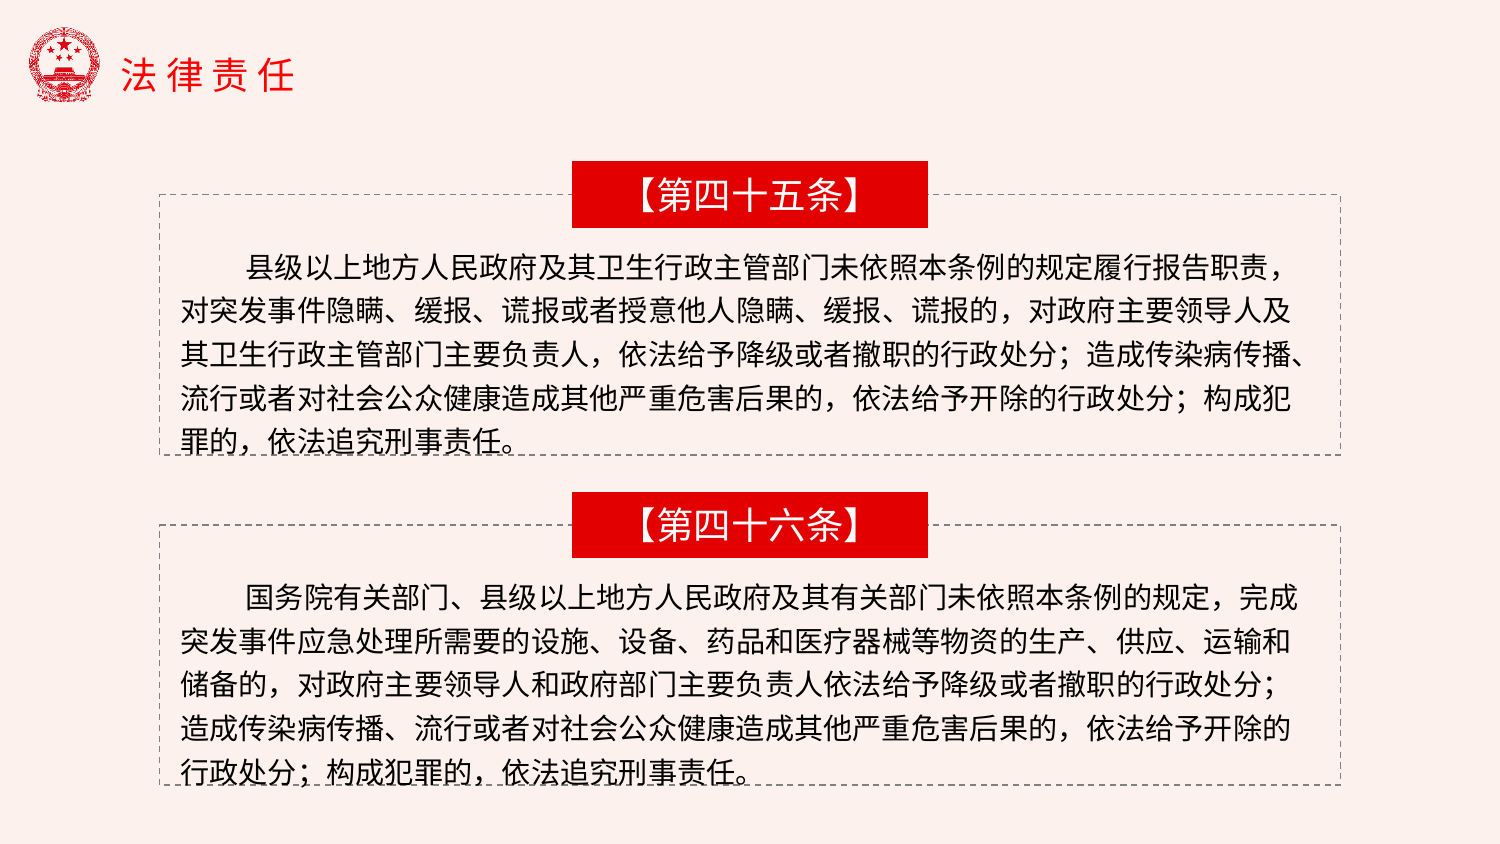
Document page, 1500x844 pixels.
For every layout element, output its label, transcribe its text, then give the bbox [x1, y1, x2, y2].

text_box 【第四十五条】 [572, 161, 928, 228]
picture [25, 24, 105, 108]
text_box [158, 194, 1342, 456]
text_box 国务院有关部门、县级以上地方人民政府及其有关部门未依照本条例的规定，完成突发事件应急处理所需要的设施、设备、药品和医疗器械等物资的生产、供应、运输和储备的，对政府主要领导人和政府部门主要负责人依法给予降级或者撤职的行政处分；造成传染病传播、流行或者对社会公众健康造成其他严重危害后果的，依法给予开除的行政处分；构成犯罪的，依法追究刑事责任。 [168, 564, 1332, 795]
text_box 【第四十六条】 [572, 491, 928, 558]
text_box 县级以上地方人民政府及其卫生行政主管部门未依照本条例的规定履行报告职责，对突发事件隐瞒、缓报、谎报或者授意他人隐瞒、缓报、谎报的，对政府主要领导人及其卫生行政主管部门主要负责人，依法给予降级或者撤职的行政处分；造成传染病传播、流行或者对社会公众健康造成其他严重危害后果的，依法给予开除的行政处分；构成犯罪的，依法追究刑事责任。 [168, 234, 1332, 465]
text_box [158, 524, 1342, 786]
